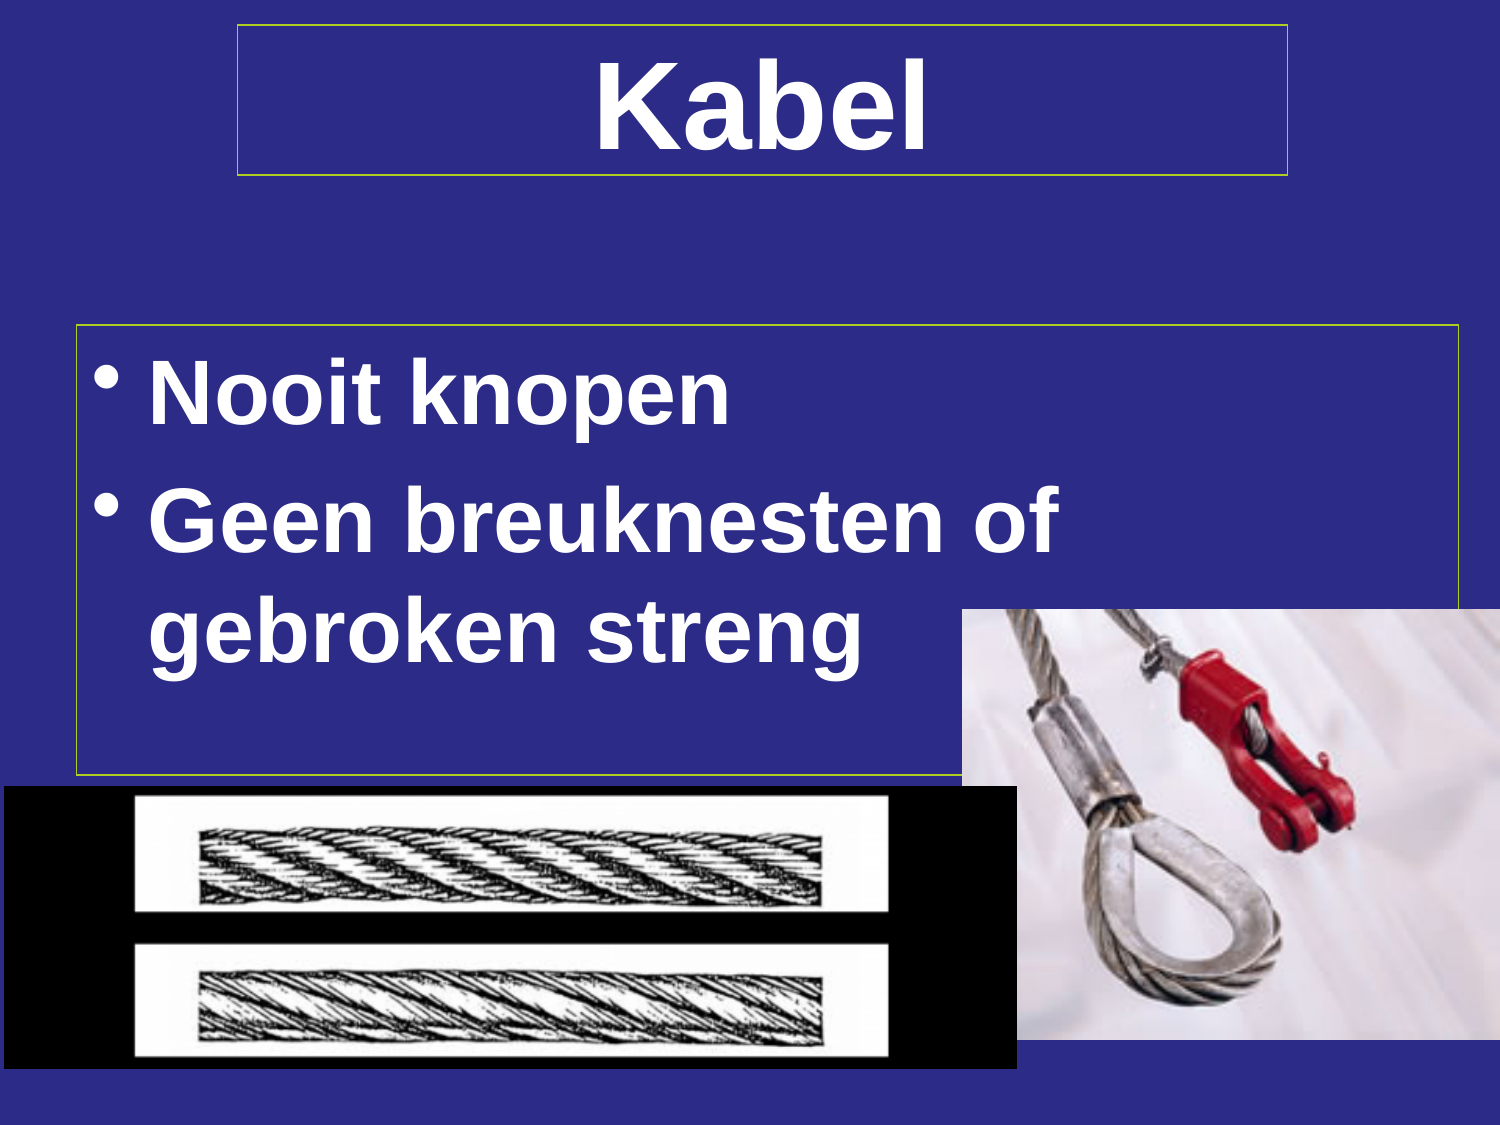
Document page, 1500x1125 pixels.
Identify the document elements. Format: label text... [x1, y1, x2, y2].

title Kabel [237, 24, 1288, 176]
list Nooit knopen Geen breuknesten of gebroken streng [76, 324, 1459, 776]
picture [3, 609, 1500, 1069]
